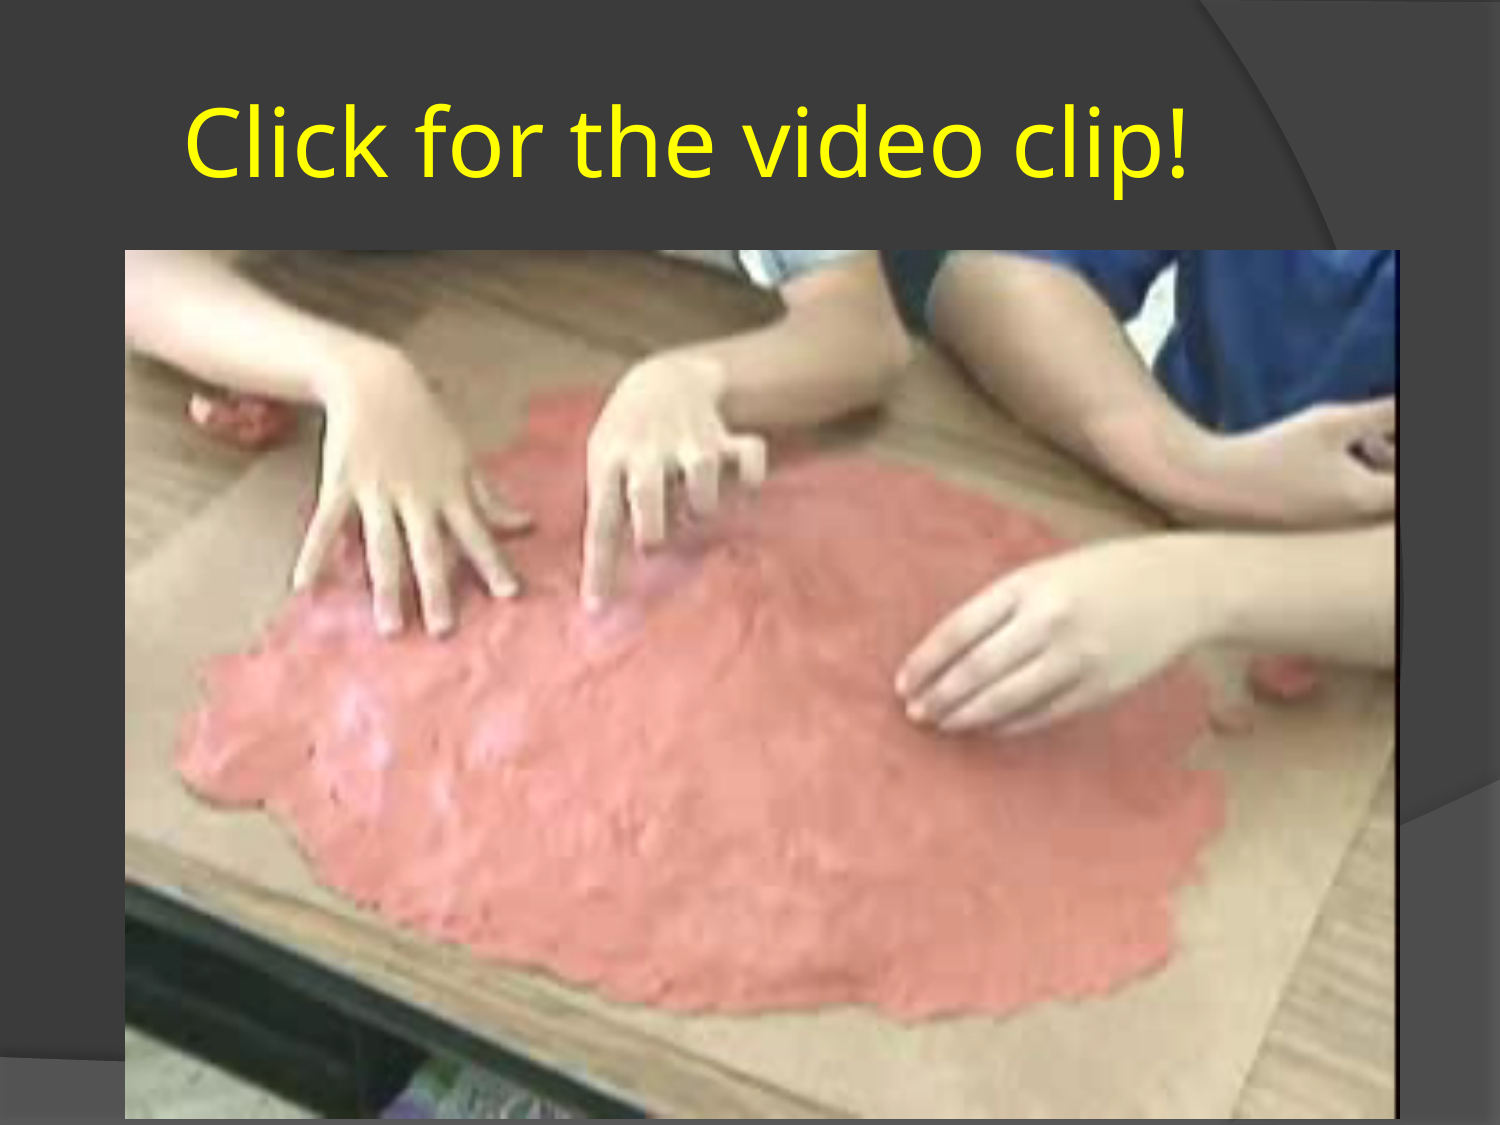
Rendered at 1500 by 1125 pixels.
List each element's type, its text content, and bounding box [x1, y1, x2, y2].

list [124, 249, 1401, 1120]
title Click for the video clip! [75, 45, 1300, 233]
